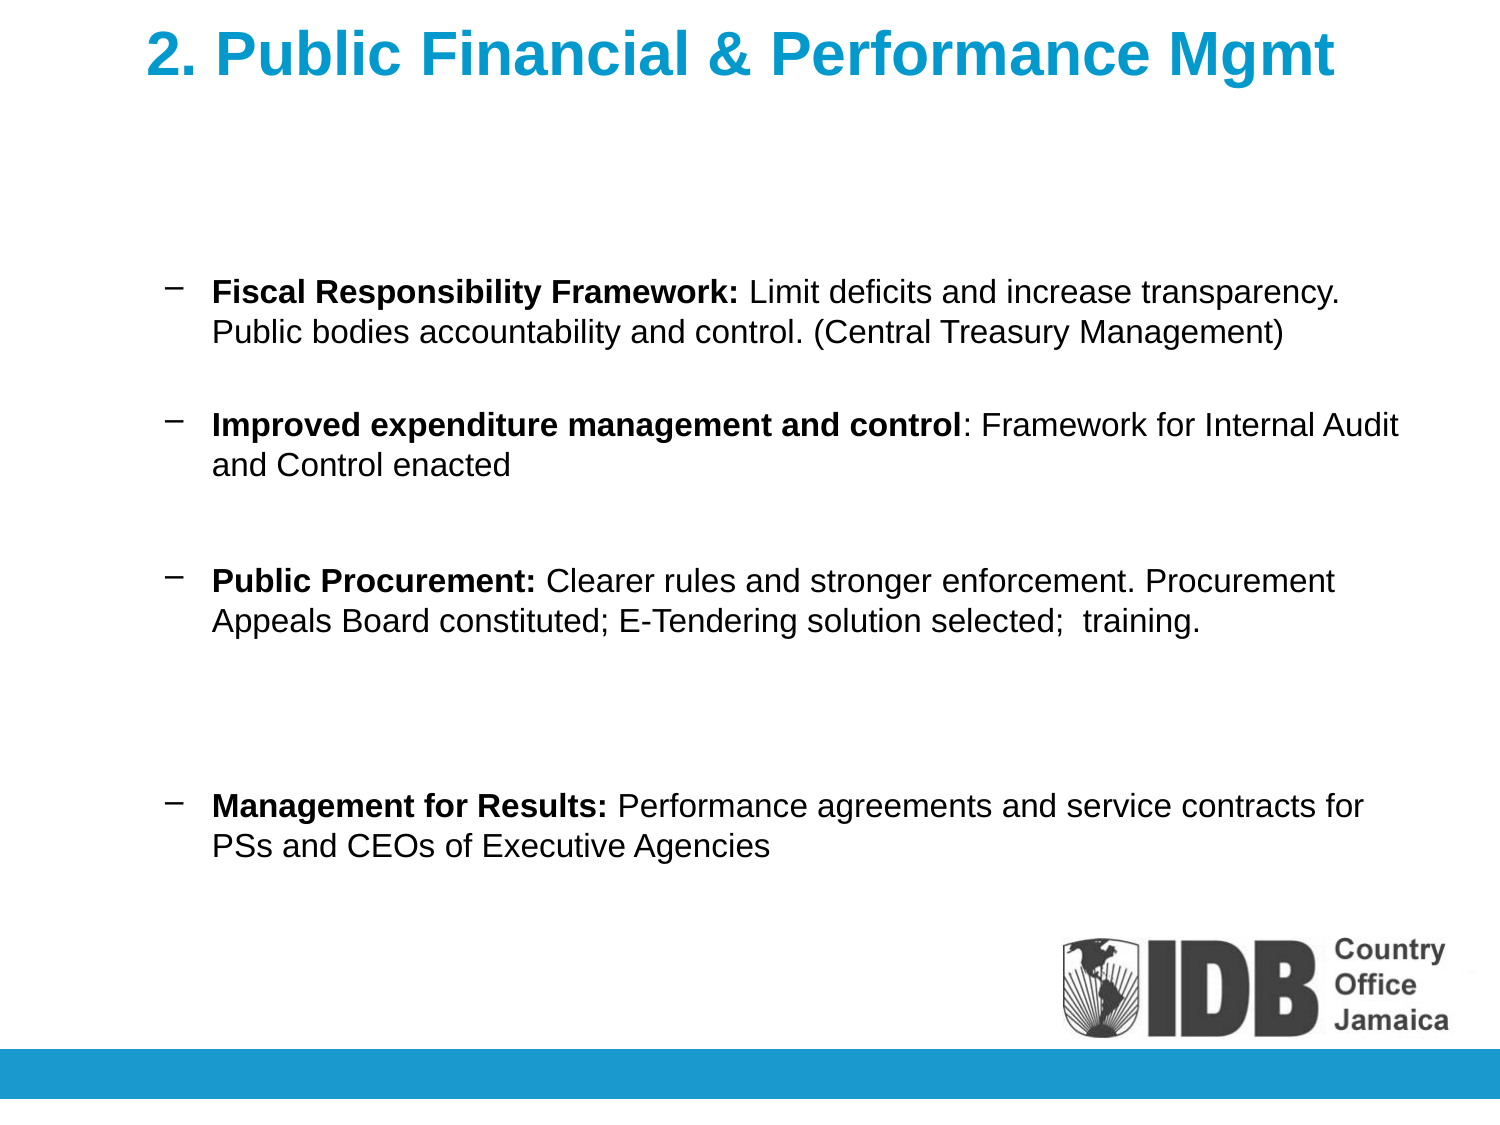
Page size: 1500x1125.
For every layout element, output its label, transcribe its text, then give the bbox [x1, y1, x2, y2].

picture [1062, 937, 1477, 1039]
picture [0, 1049, 1500, 1099]
list Fiscal Responsibility Framework: Limit deficits and increase transparency. Public bodies accountability and control. (Central Treasury Management) Improved expenditure management and control: Framework for Internal Audit and Control enacted Public Procurement: Clearer rules and stronger enforcement. Procurement Appeals Board constituted; E-Tendering solution selected; training. Management for Results: Performance agreements and service contracts for PSs and CEOs of Executive Agencies [74, 262, 1426, 901]
title 2. Public Financial & Performance Mgmt [74, 24, 1426, 151]
